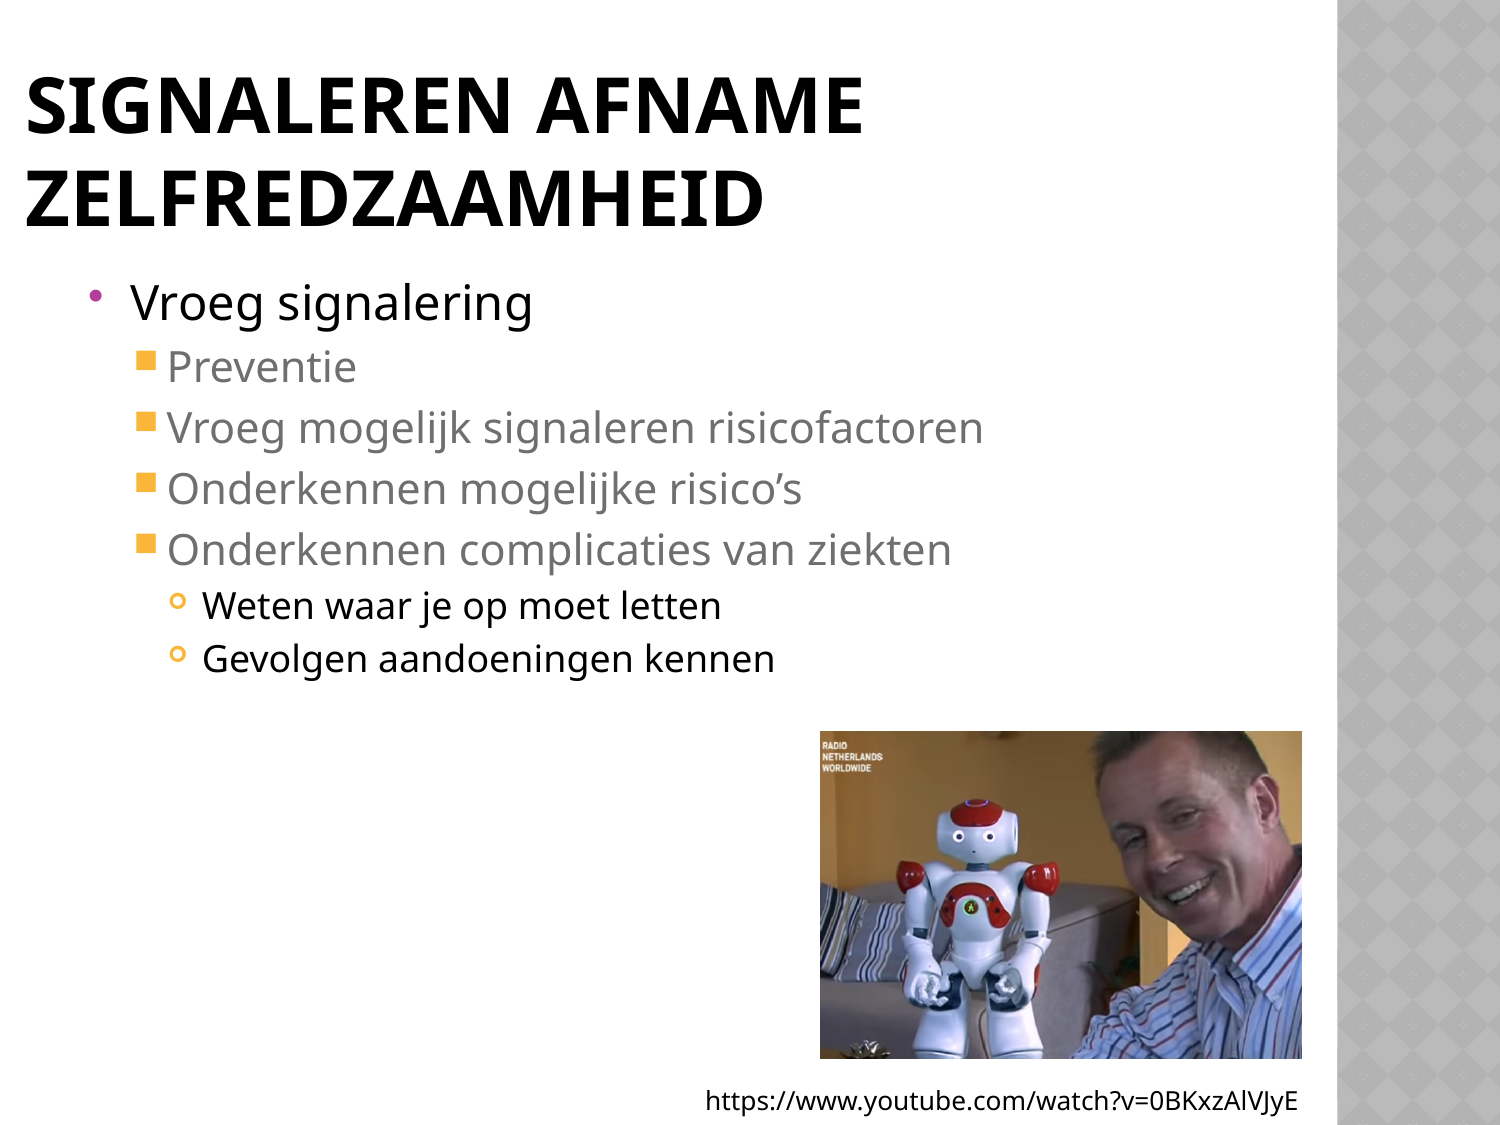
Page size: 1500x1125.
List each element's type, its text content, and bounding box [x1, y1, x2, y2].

title Signaleren afname zelfredzaamheid [17, 54, 1437, 243]
list Vroeg signalering Preventie Vroeg mogelijk signaleren risicofactoren Onderkennen mogelijke risico’s Onderkennen complicaties van ziekten Weten waar je op moet letten Gevolgen aandoeningen kennen https://www.youtube.com/watch?v=0BKxzAlVJyE [75, 264, 1314, 1125]
picture [820, 730, 1302, 1060]
